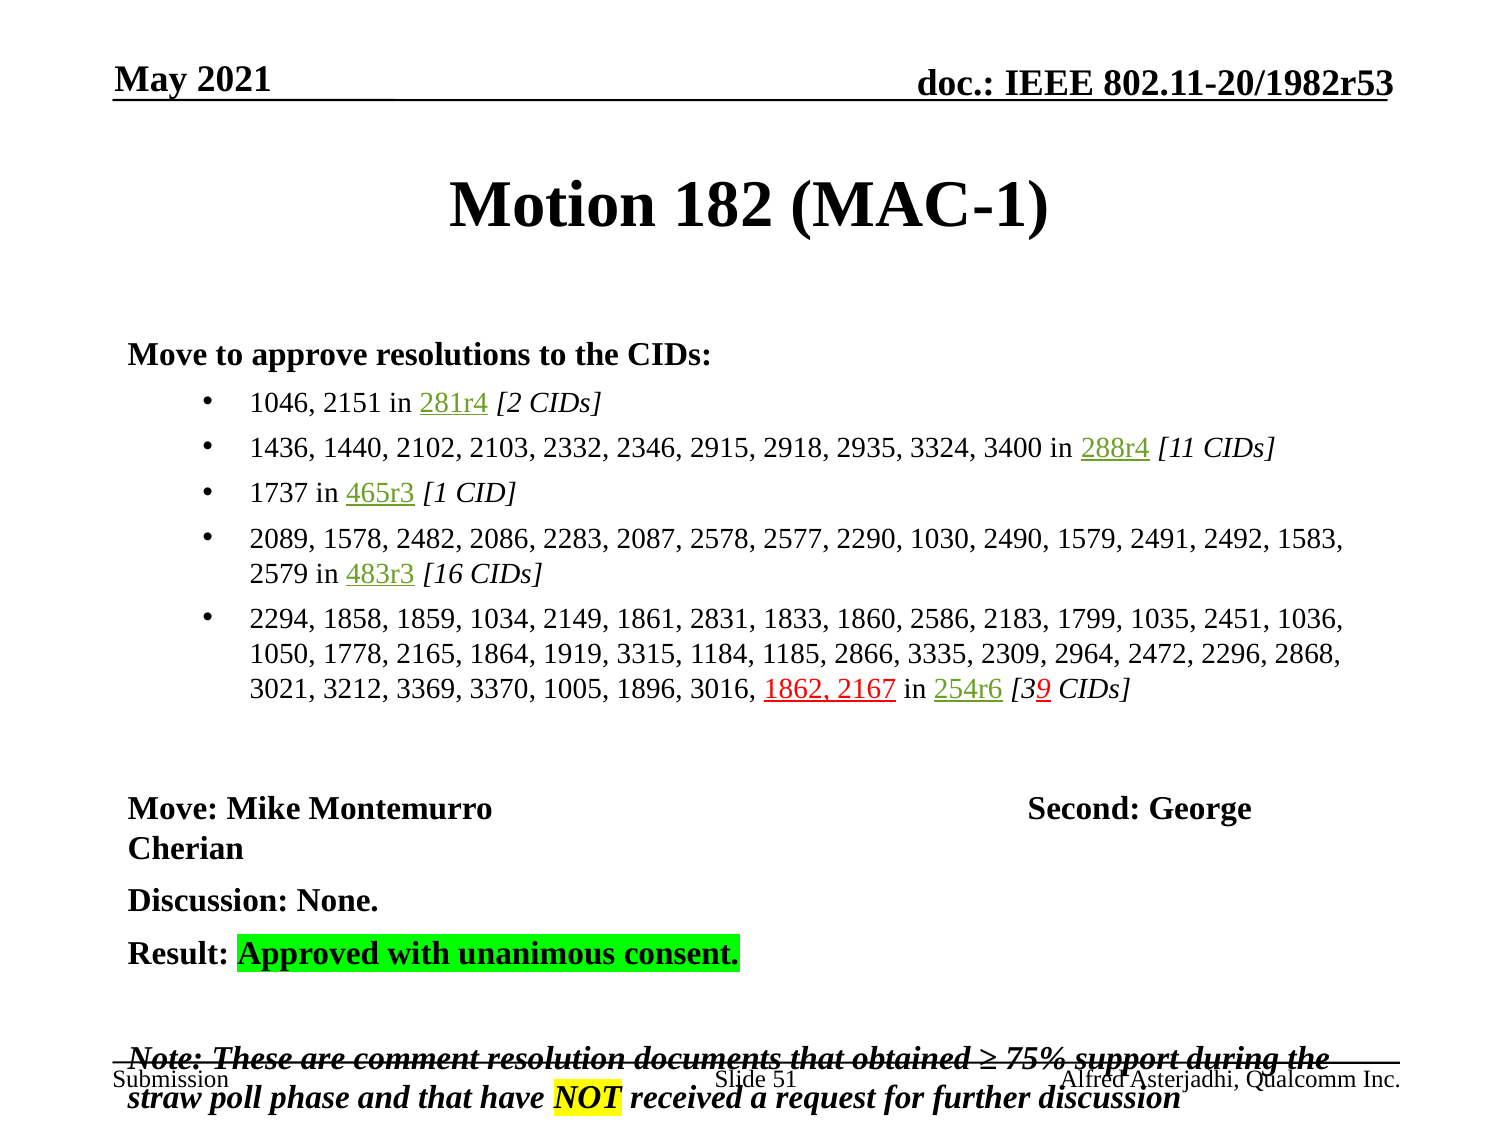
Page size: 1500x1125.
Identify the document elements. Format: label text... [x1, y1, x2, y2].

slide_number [114, 54, 423, 100]
footer Alfred Asterjadhi, Qualcomm Inc. [878, 1061, 1402, 1093]
title Motion 182 (MAC-1) [112, 112, 1388, 288]
slide_number Slide 51 [712, 1061, 800, 1123]
list Move to approve resolutions to the CIDs: 1046, 2151 in 281r4 [2 CIDs] 1436, 1440, 2102, 2103, 2332, 2346, 2915, 2918, 2935, 3324, 3400 in 288r4 [11 CIDs] 1737 in 465r3 [1 CID] 2089, 1578, 2482, 2086, 2283, 2087, 2578, 2577, 2290, 1030, 2490, 1579, 2491, 2492, 1583, 2579 in 483r3 [16 CIDs] 2294, 1858, 1859, 1034, 2149, 1861, 2831, 1833, 1860, 2586, 2183, 1799, 1035, 2451, 1036, 1050, 1778, 2165, 1864, 1919, 3315, 1184, 1185, 2866, 3335, 2309, 2964, 2472, 2296, 2868, 3021, 3212, 3369, 3370, 1005, 1896, 3016, 1862, 2167 in 254r6 [39 CIDs] Move: Mike Montemurro Second: George Cherian Discussion: None. Result: Approved with unanimous consent. Note: These are comment resolution documents that obtained ≥ 75% support during the straw poll phase and that have NOT received a request for further discussion [112, 324, 1388, 1063]
